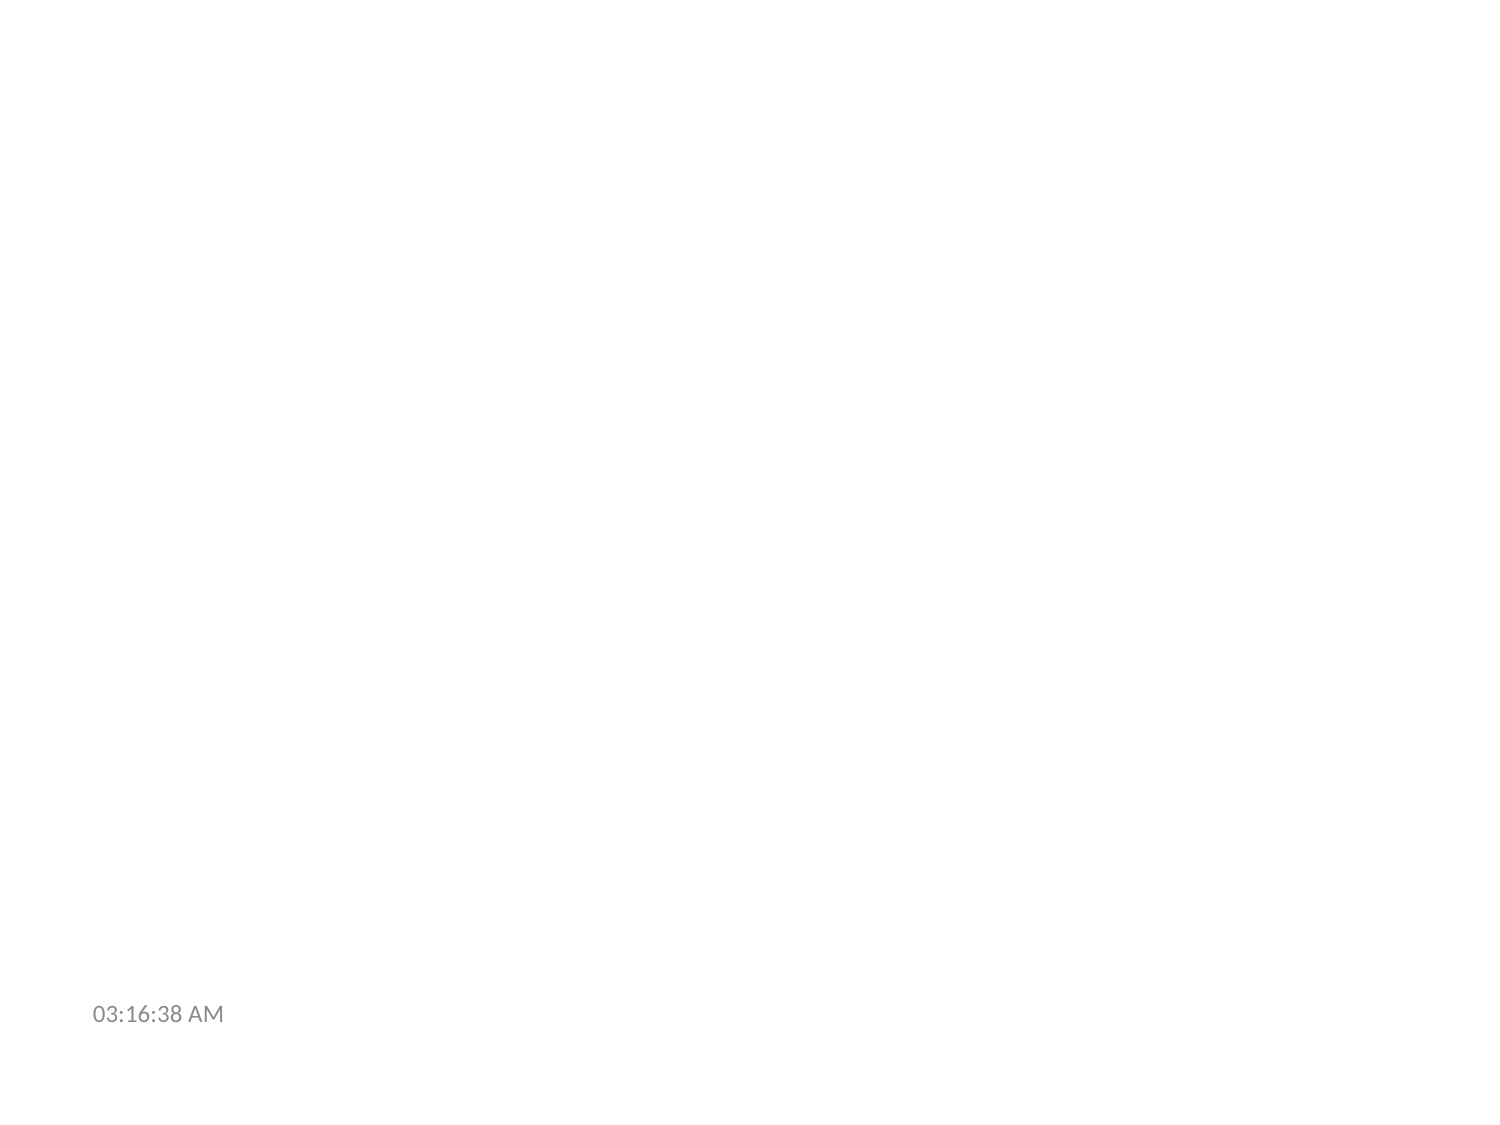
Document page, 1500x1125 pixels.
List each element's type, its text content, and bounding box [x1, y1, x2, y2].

text_box 3:35:09 PM [77, 982, 428, 1043]
